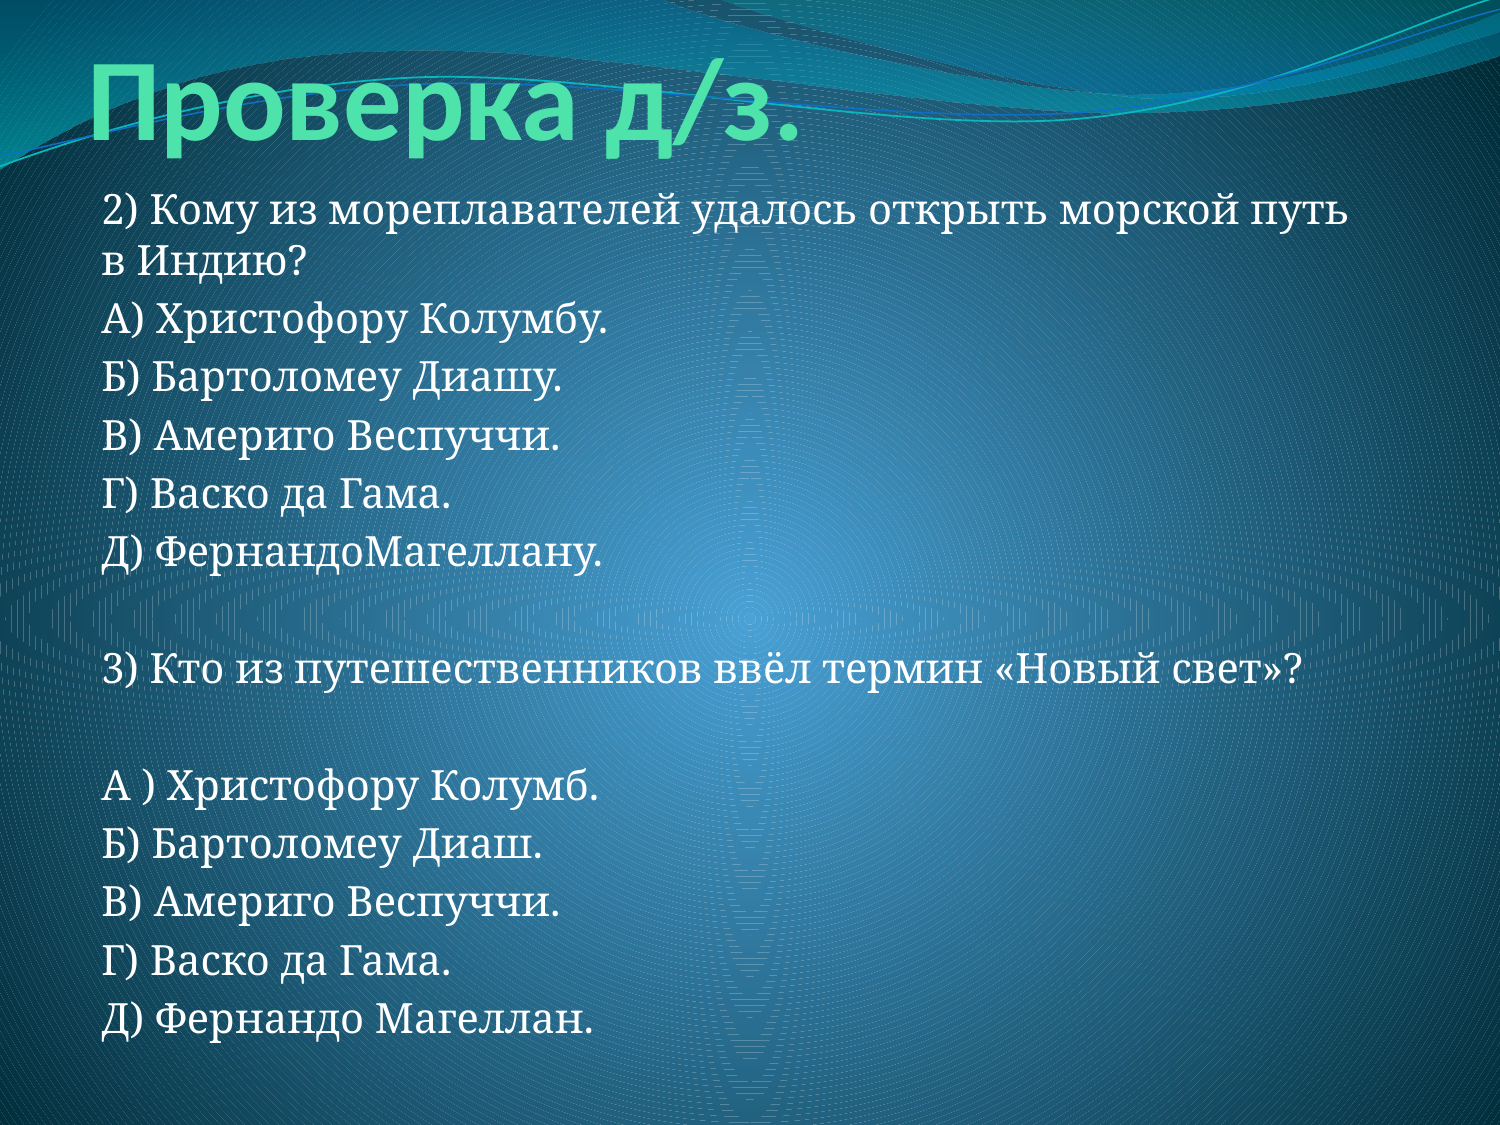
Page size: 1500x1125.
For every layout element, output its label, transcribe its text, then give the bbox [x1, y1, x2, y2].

title Проверка д/з. [86, 23, 1362, 164]
list 2) Кому из мореплавателей удалось открыть морской путь в Индию? А) Христофору Колумбу. Б) Бартоломеу Диашу. В) Америго Веспуччи. Г) Васко да Гама. Д) ФернандоМагеллану. 3) Кто из путешественников ввёл термин «Новый свет»? А ) Христофору Колумб. Б) Бартоломеу Диаш. В) Америго Веспуччи. Г) Васко да Гама. Д) Фернандо Магеллан. [93, 175, 1369, 1090]
